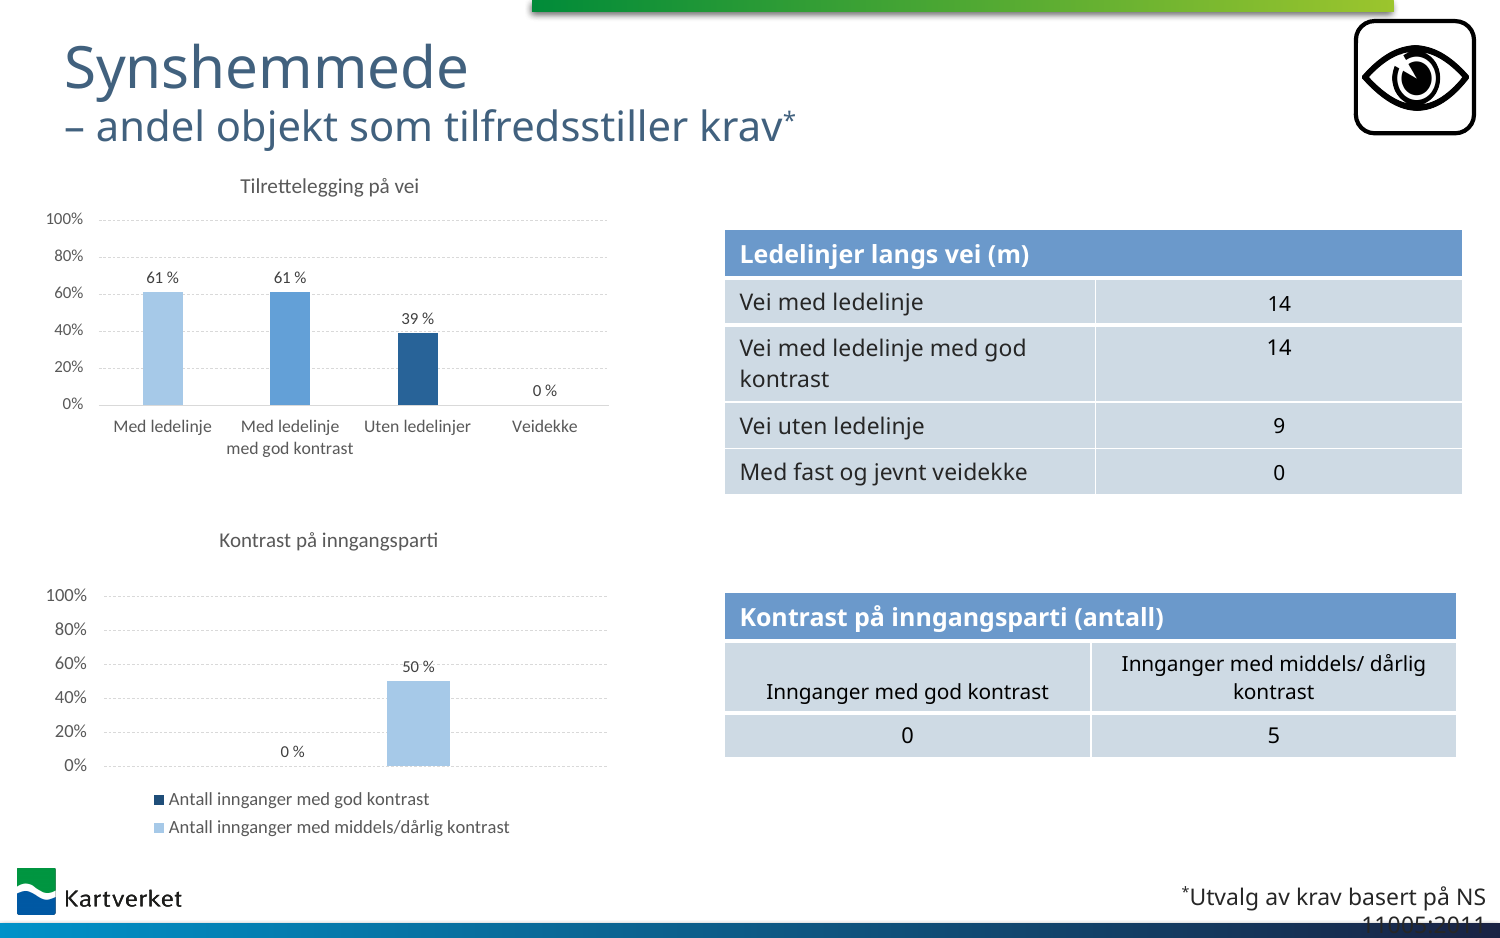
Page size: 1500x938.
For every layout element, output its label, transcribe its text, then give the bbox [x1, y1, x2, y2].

text_box Synshemmede – andel objekt som tilfredsstiller krav* [49, 24, 1431, 158]
table_cell 5 [1092, 715, 1456, 757]
table_cell Innganger med middels/ dårlig kontrast [1092, 643, 1456, 711]
table_cell Vei uten ledelinje [725, 403, 1095, 448]
picture [41, 166, 619, 492]
table_header Ledelinjer langs vei (m) [725, 230, 1462, 276]
table_cell 14 [1096, 327, 1462, 401]
table_header Kontrast på inngangsparti (antall) [725, 593, 1456, 639]
table_cell 9 [1096, 403, 1462, 448]
text_box *Utvalg av krav basert på NS 11005:2011 [1068, 873, 1500, 938]
picture [41, 520, 617, 846]
table_cell Vei med ledelinje [725, 280, 1095, 323]
table_cell Vei med ledelinje med god kontrast [725, 327, 1095, 401]
table_cell 0 [1096, 449, 1462, 494]
table_cell Med fast og jevnt veidekke [725, 449, 1095, 494]
table_cell 0 [725, 715, 1090, 757]
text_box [1355, 20, 1475, 134]
table_cell 14 [1096, 280, 1462, 323]
table_cell Innganger med god kontrast [725, 643, 1090, 711]
